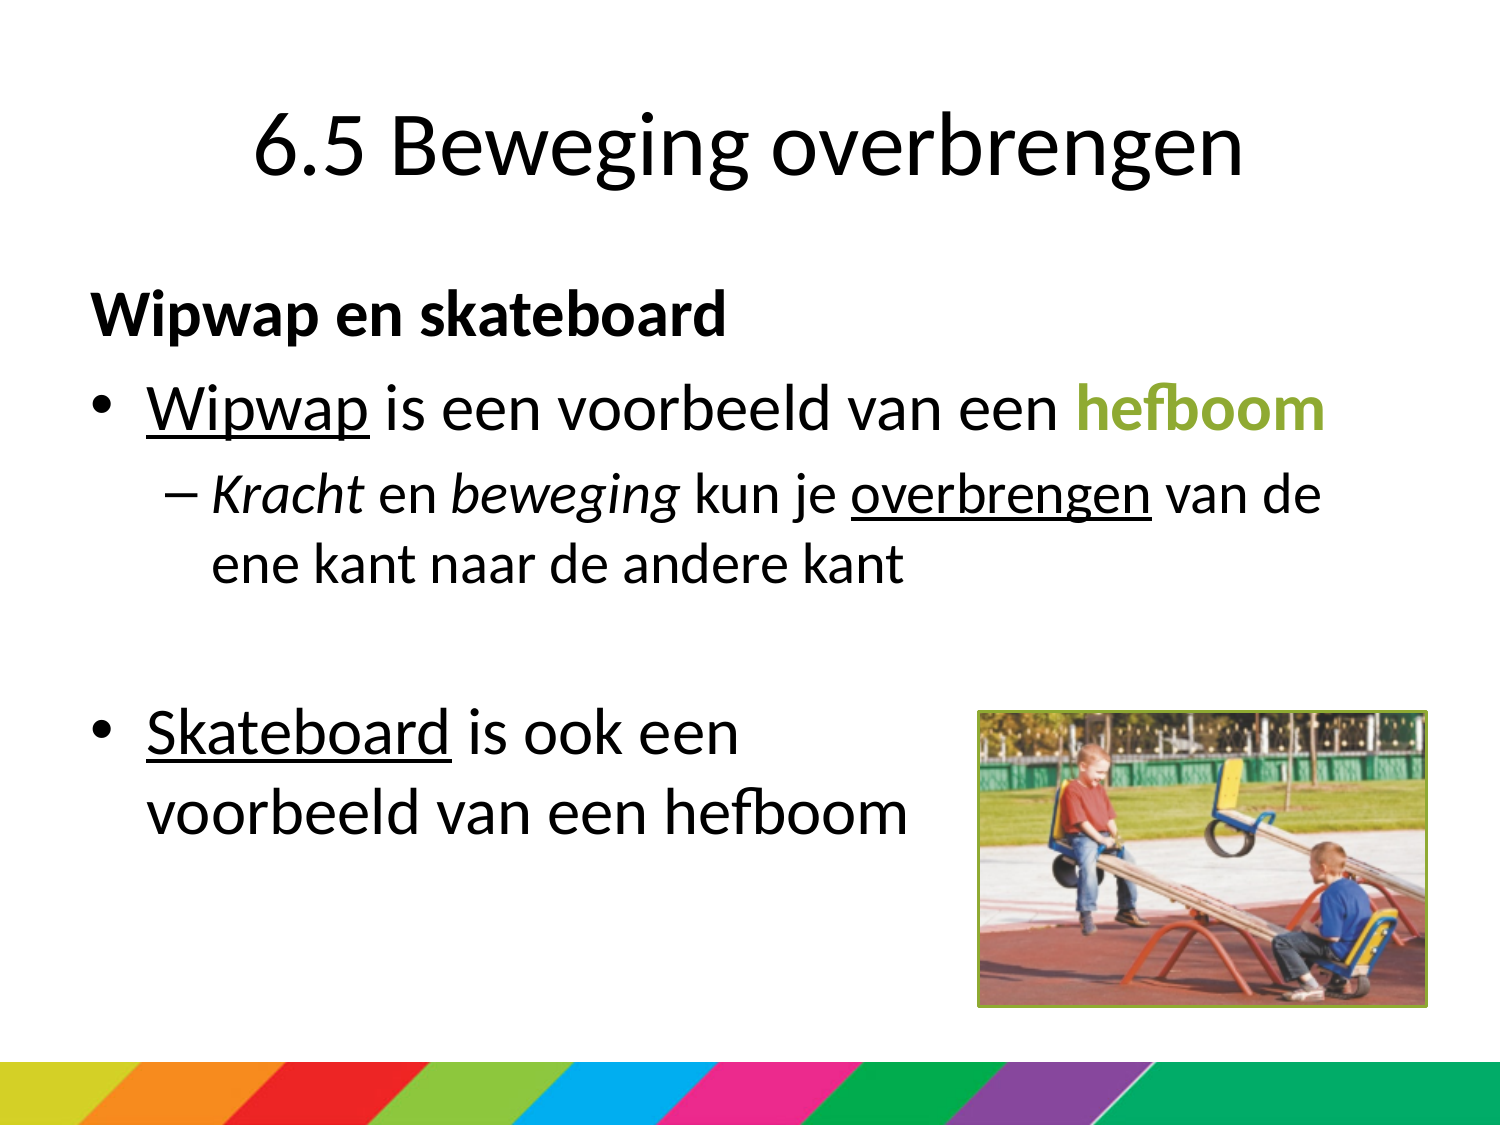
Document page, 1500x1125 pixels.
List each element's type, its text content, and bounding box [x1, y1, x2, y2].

title 6.5 Beweging overbrengen [75, 45, 1425, 233]
list Wipwap en skateboard Wipwap is een voorbeeld van een hefboom Kracht en beweging kun je overbrengen van de ene kant naar de andere kant Skateboard is ook een voorbeeld van een hefboom [75, 262, 1425, 1005]
picture [0, 1062, 574, 1125]
picture [656, 1062, 1500, 1125]
picture [979, 712, 1426, 1005]
